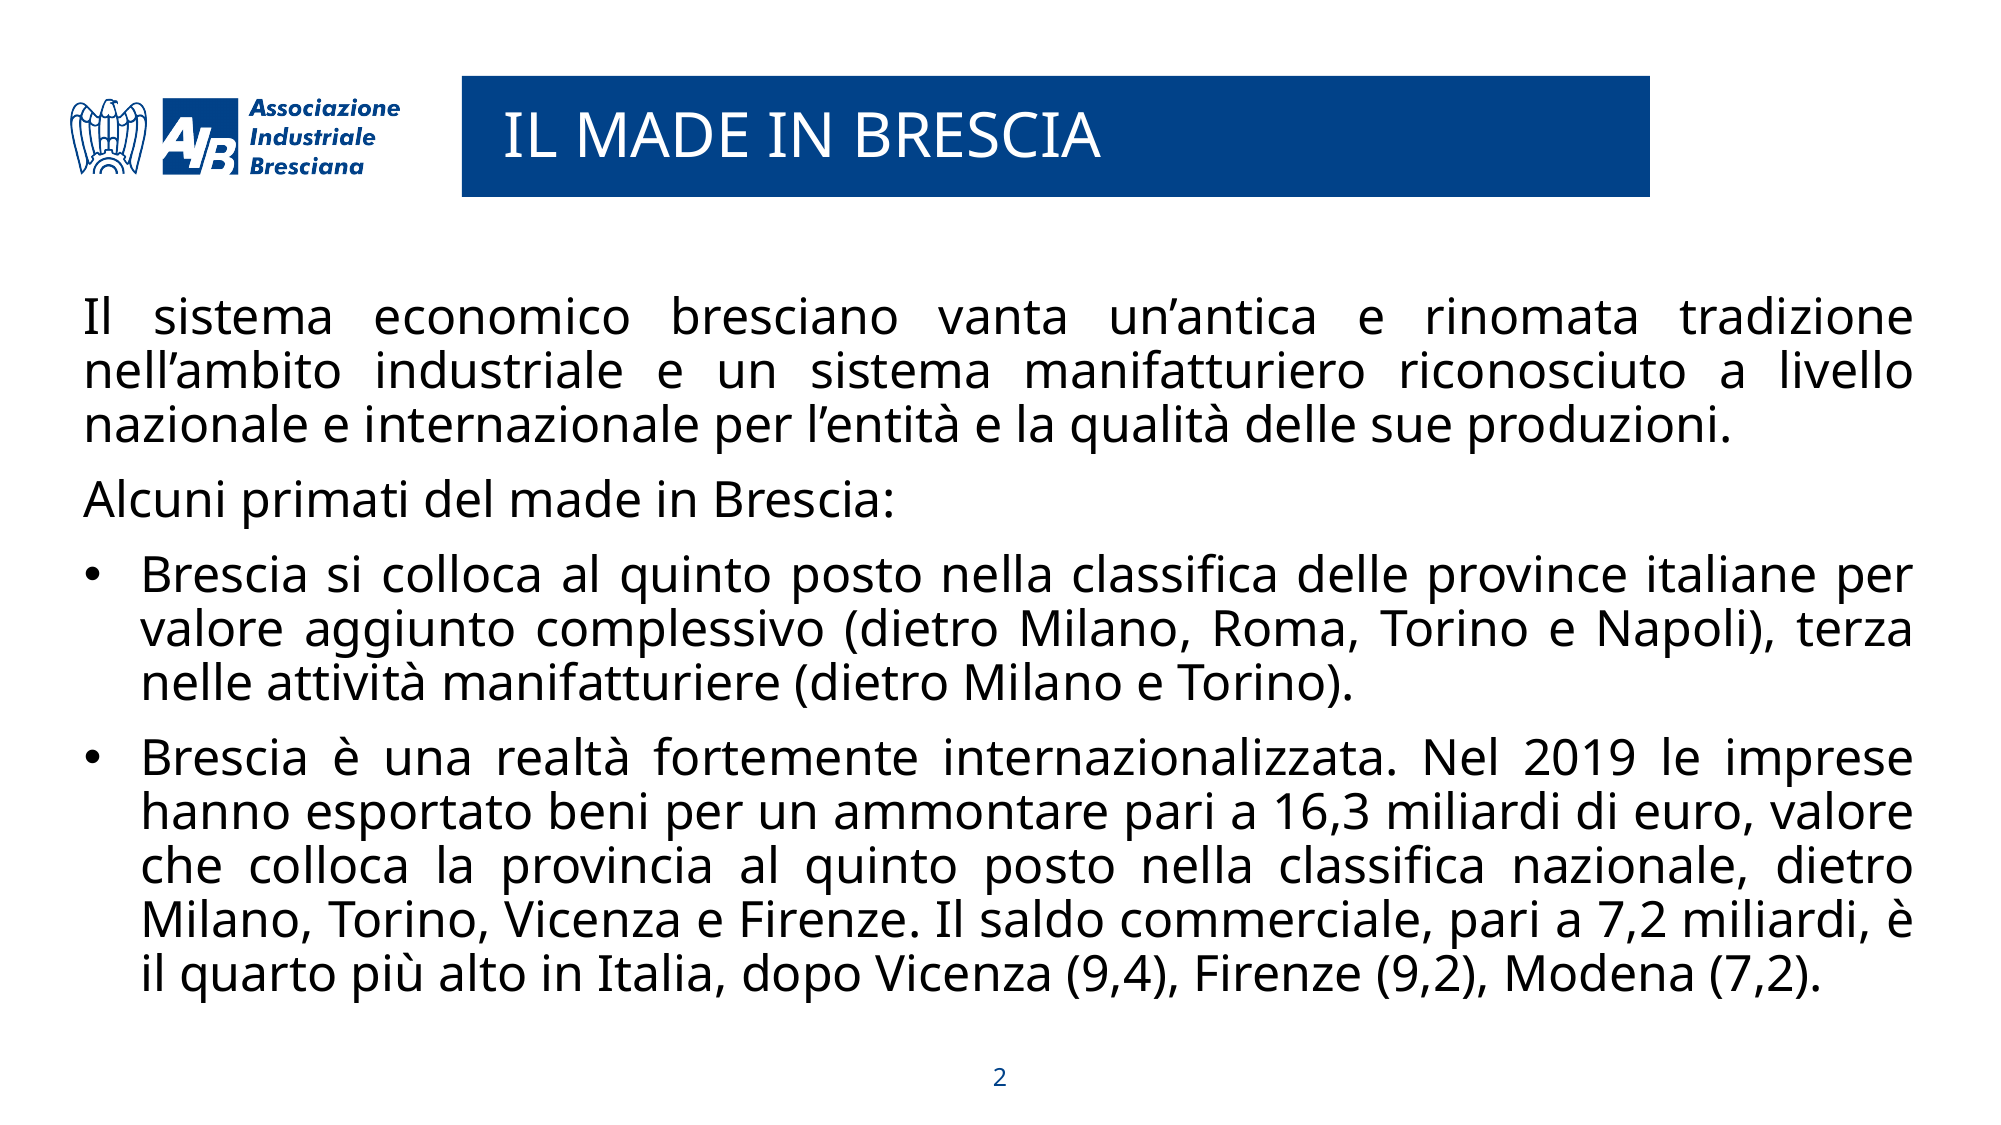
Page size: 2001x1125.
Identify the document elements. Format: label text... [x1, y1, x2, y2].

list Il sistema economico bresciano vanta un’antica e rinomata tradizione nell’ambito industriale e un sistema manifatturiero riconosciuto a livello nazionale e internazionale per l’entità e la qualità delle sue produzioni. Alcuni primati del made in Brescia: Brescia si colloca al quinto posto nella classifica delle province italiane per valore aggiunto complessivo (dietro Milano, Roma, Torino e Napoli), terza nelle attività manifatturiere (dietro Milano e Torino). Brescia è una realtà fortemente internazionalizzata. Nel 2019 le imprese hanno esportato beni per un ammontare pari a 16,3 miliardi di euro, valore che colloca la provincia al quinto posto nella classifica nazionale, dietro Milano, Torino, Vicenza e Firenze. Il saldo commerciale, pari a 7,2 miliardi, è il quarto più alto in Italia, dopo Vicenza (9,4), Firenze (9,2), Modena (7,2). [69, 284, 1931, 1055]
title IL MADE IN BRESCIA [472, 91, 1639, 184]
picture [70, 98, 400, 175]
